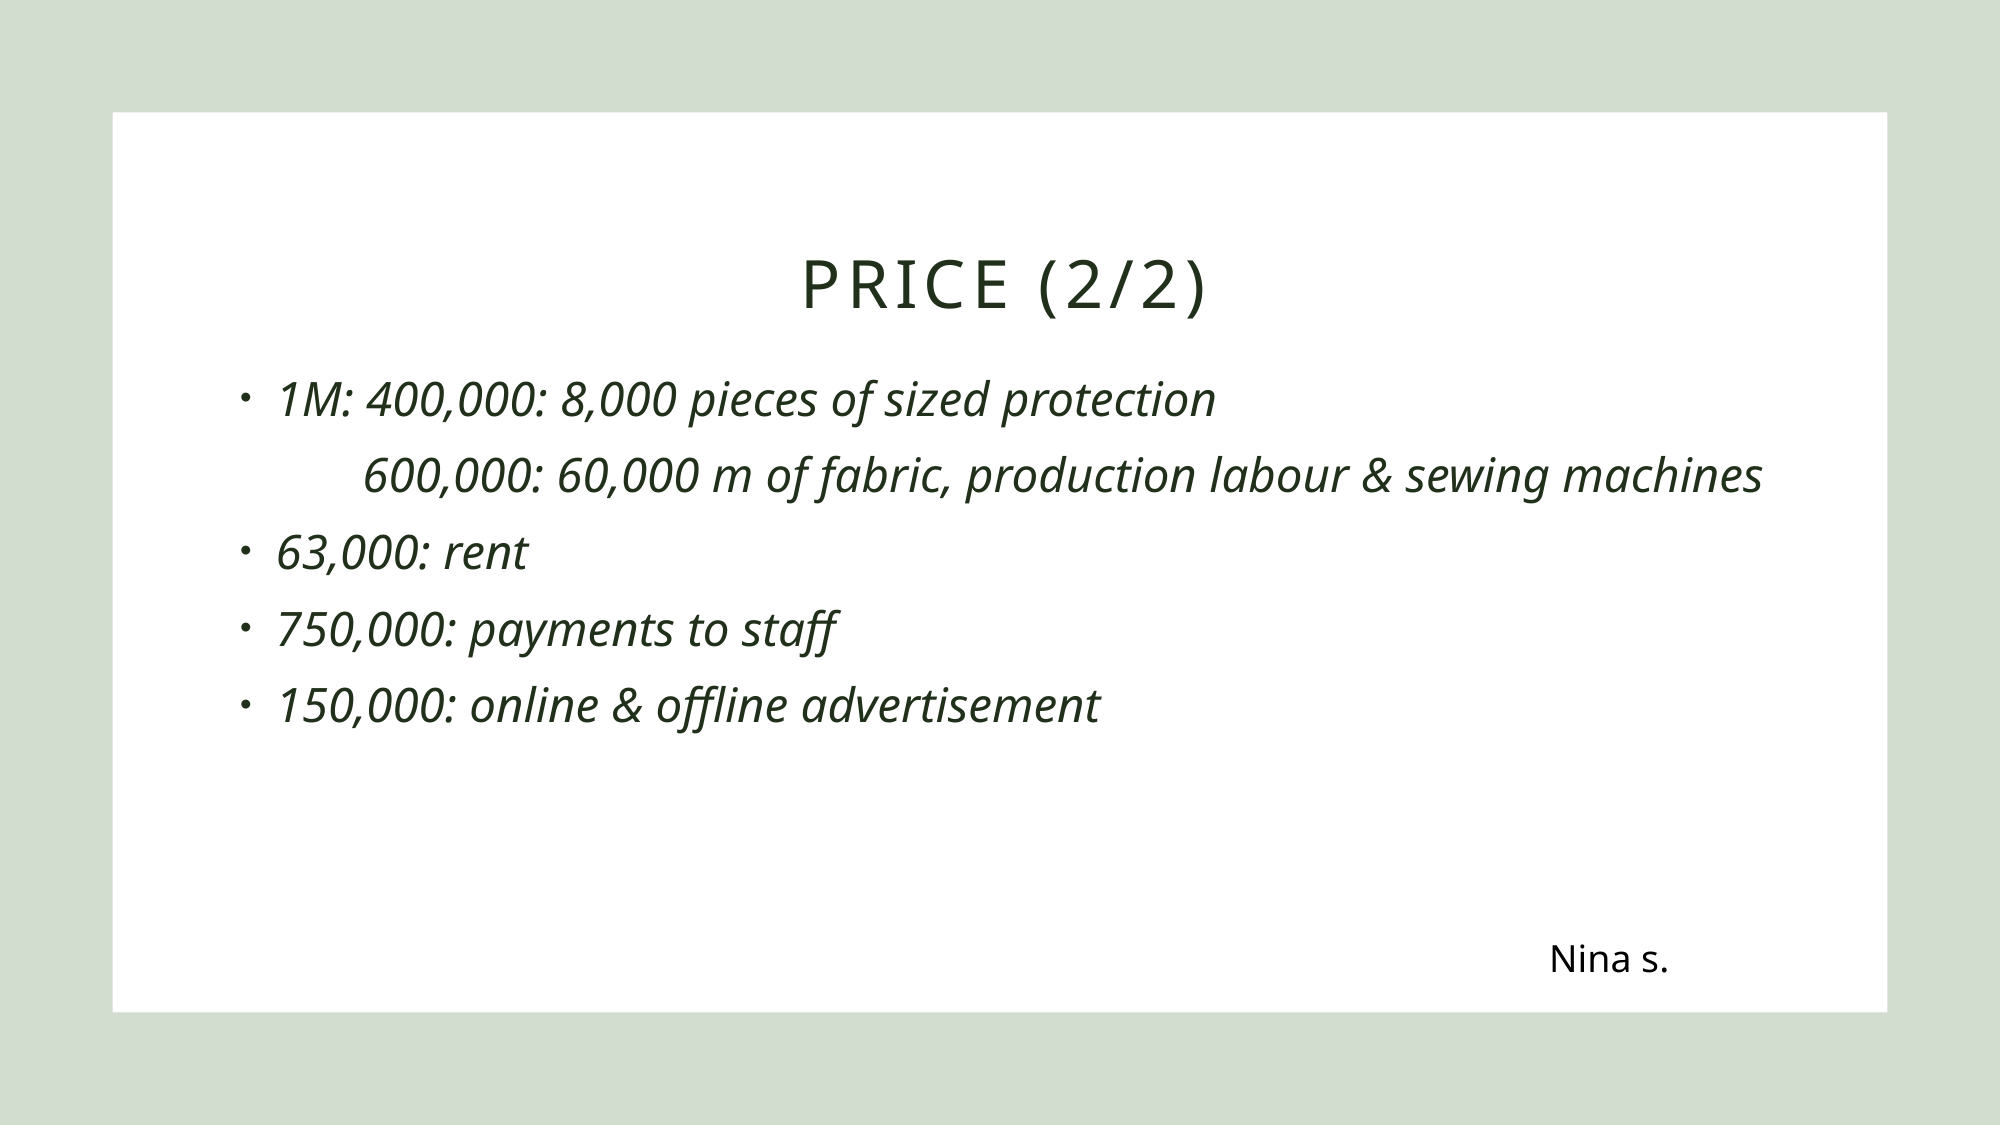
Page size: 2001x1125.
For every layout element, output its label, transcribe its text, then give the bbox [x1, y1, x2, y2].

text_box [111, 111, 1888, 1013]
text_box [0, 0, 2000, 1125]
title Price (2/2) [225, 167, 1782, 331]
text_box Nina s. [1534, 927, 1685, 987]
list 1M: 400,000: 8,000 pieces of sized protection 600,000: 60,000 m of fabric, production labour & sewing machines 63,000: rent 750,000: payments to staff 150,000: online & offline advertisement [225, 361, 1782, 948]
